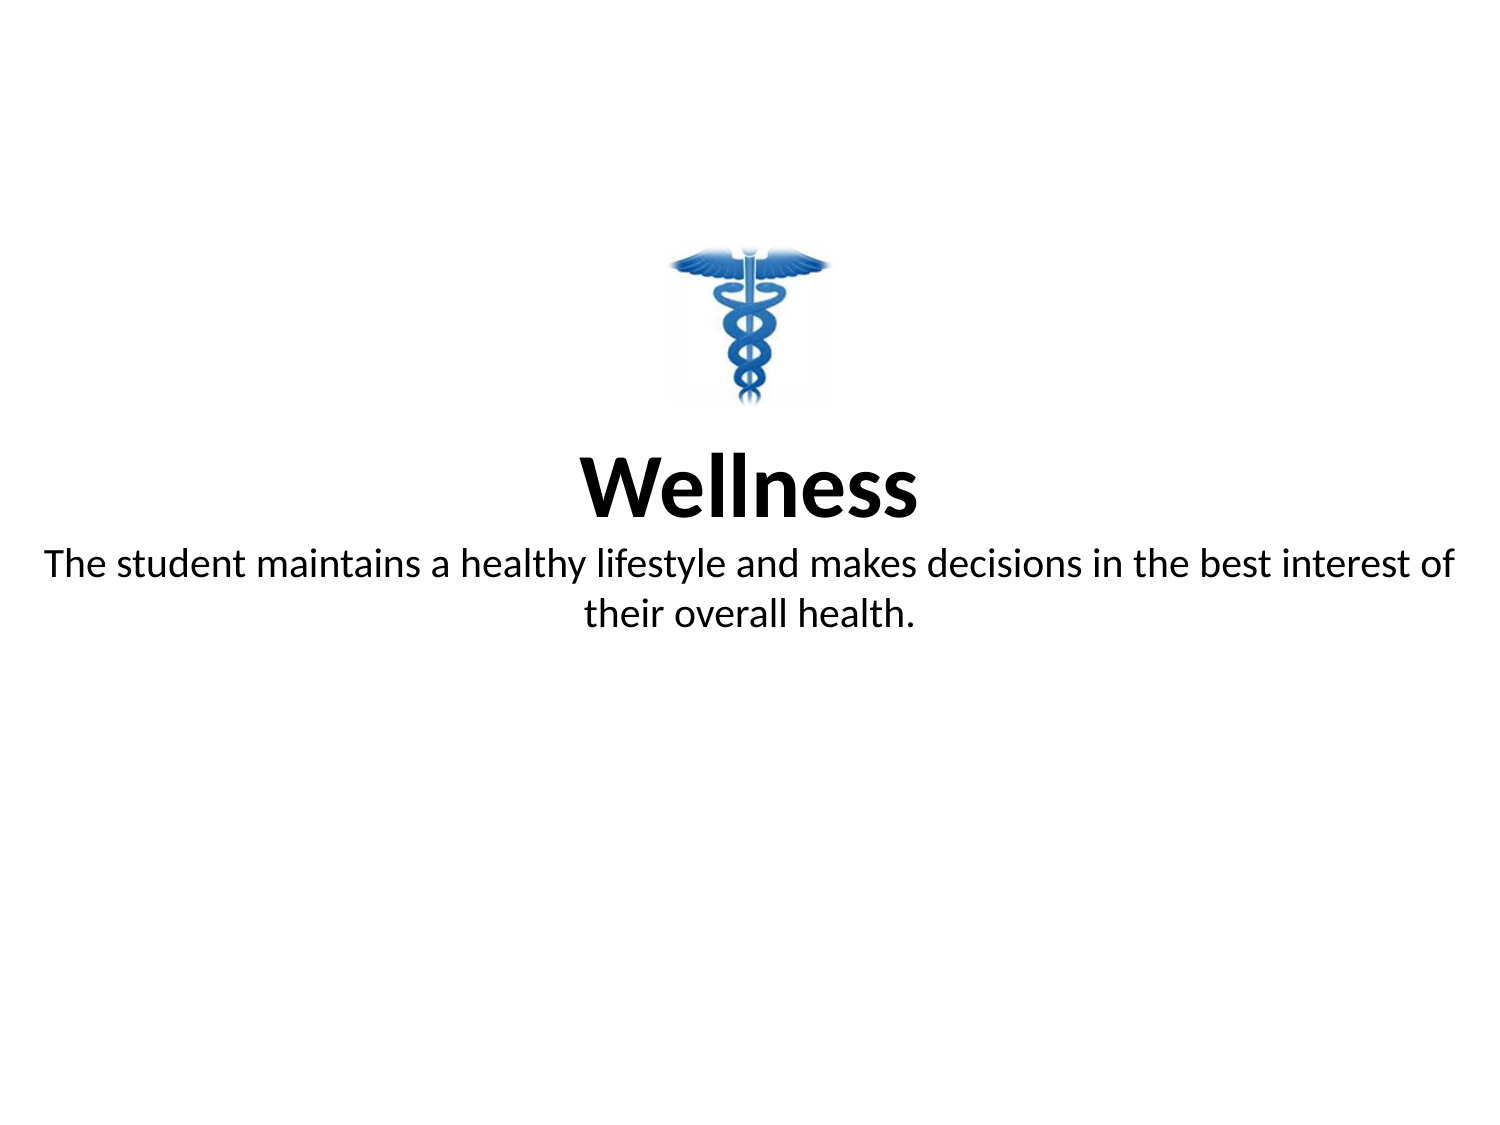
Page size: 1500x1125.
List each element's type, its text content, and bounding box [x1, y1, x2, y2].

picture [662, 242, 838, 411]
title Wellness The student maintains a healthy lifestyle and makes decisions in the best interest of their overall health. [0, 410, 1500, 652]
